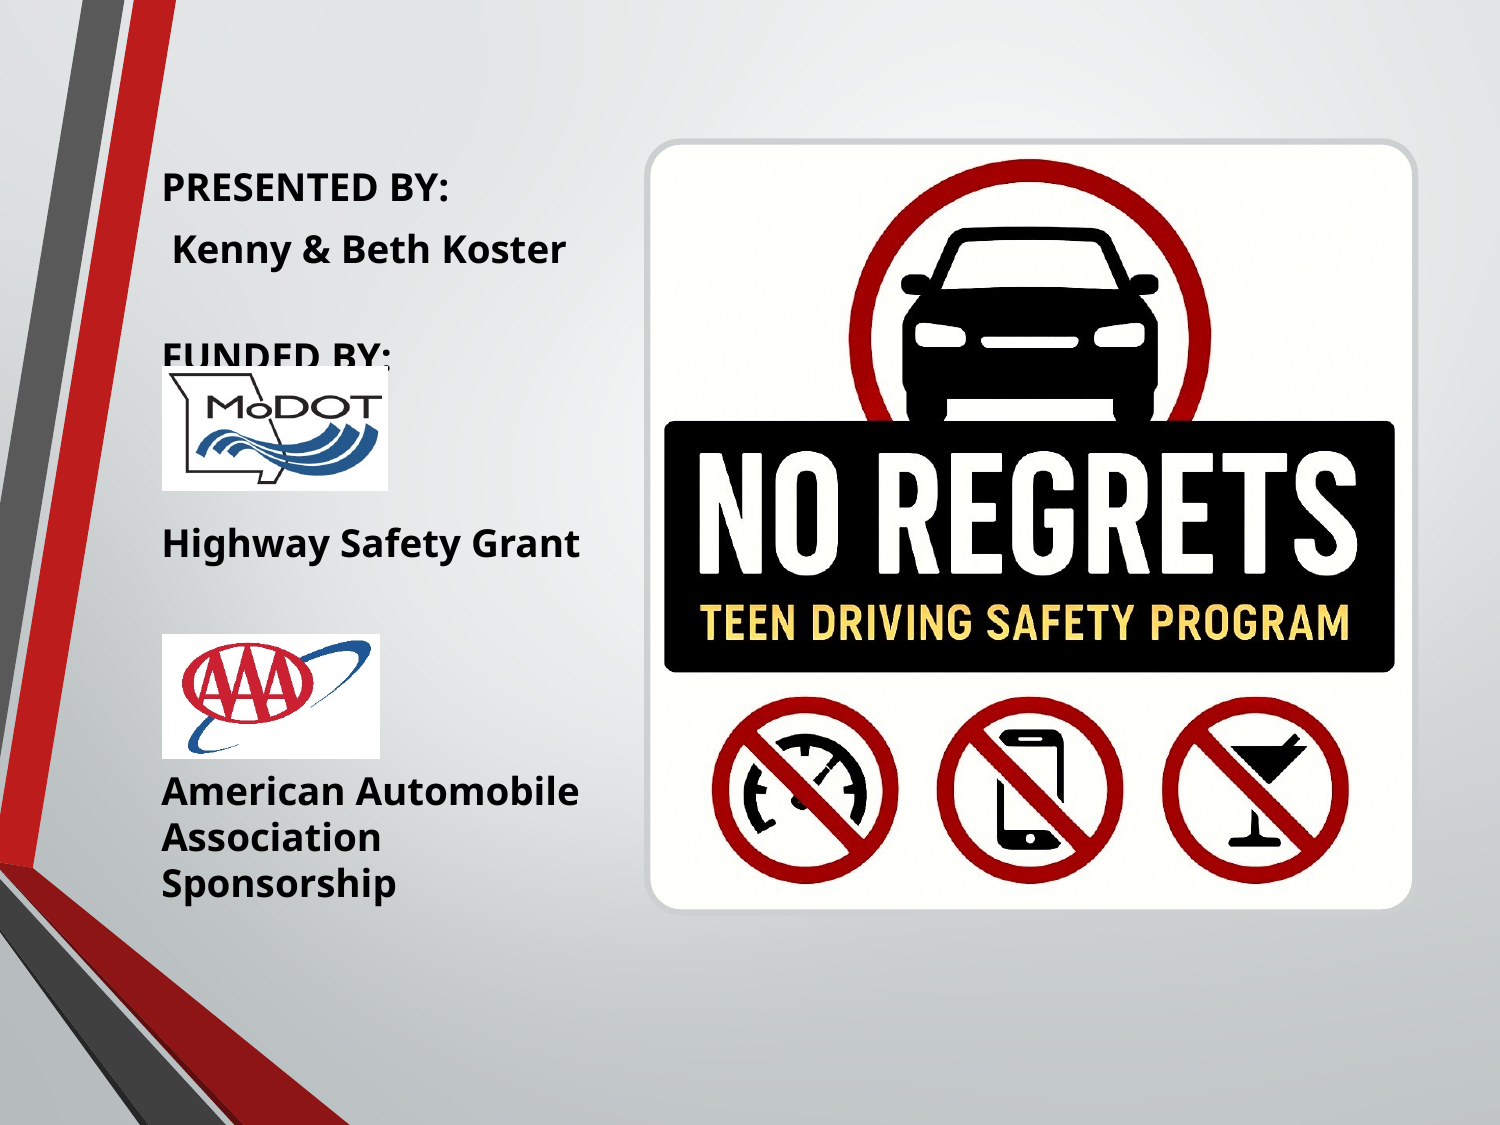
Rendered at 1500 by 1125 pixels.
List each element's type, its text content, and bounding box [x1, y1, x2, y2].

picture [162, 633, 380, 759]
text_box PRESENTED BY: Kenny & Beth Koster FUNDED BY: Highway Safety Grant American Automobile Association Sponsorship [146, 155, 621, 927]
picture [162, 366, 389, 492]
picture [647, 141, 1416, 913]
